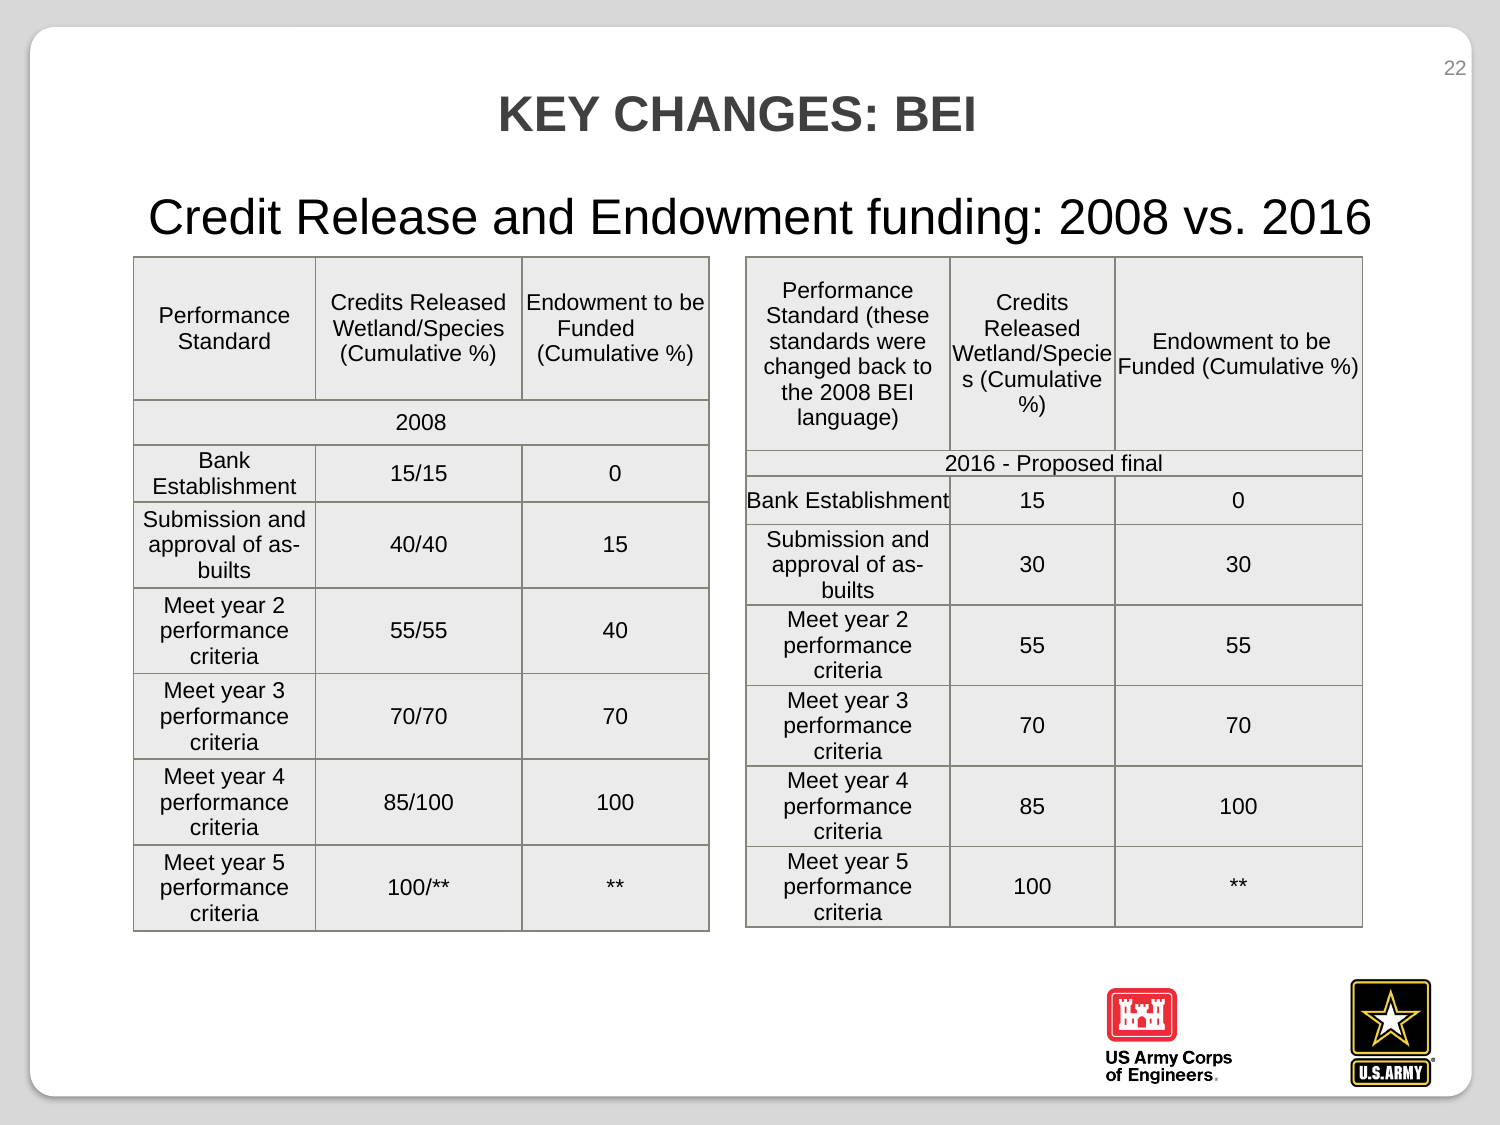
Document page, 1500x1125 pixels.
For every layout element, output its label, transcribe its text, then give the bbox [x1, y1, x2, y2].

table_cell 55 [951, 606, 1114, 685]
slide_number 22 [1362, 37, 1482, 98]
table_header Endowment to be Funded (Cumulative %) [523, 258, 708, 399]
table_cell Bank Establishment [134, 446, 315, 501]
table_cell Meet year 3 performance criteria [134, 674, 315, 758]
table_cell 40/40 [316, 503, 521, 587]
table_cell Meet year 2 performance criteria [747, 606, 949, 685]
table_cell 100/** [316, 846, 521, 930]
table_cell Submission and approval of as-builts [134, 503, 315, 587]
table_cell 70 [951, 686, 1114, 765]
table_cell ** [1116, 847, 1362, 926]
table_cell 55 [1116, 606, 1362, 685]
table_cell 100 [951, 847, 1114, 926]
table_cell Meet year 3 performance criteria [747, 686, 949, 765]
table_cell 70 [523, 674, 708, 758]
table_cell 100 [523, 760, 708, 844]
table_cell Meet year 5 performance criteria [747, 847, 949, 926]
text_box Credit Release and Endowment funding: 2008 vs. 2016 [133, 177, 1393, 252]
table_cell Meet year 2 performance criteria [134, 589, 315, 673]
table_cell 100 [1116, 767, 1362, 846]
table_cell Meet year 4 performance criteria [747, 767, 949, 846]
table_cell 2008 [134, 401, 708, 444]
table_cell 40 [523, 589, 708, 673]
table_cell Meet year 5 performance criteria [134, 846, 315, 930]
table_cell 15 [951, 477, 1114, 524]
table_cell 30 [1116, 525, 1362, 604]
table_cell 2016 - Proposed final [747, 451, 1362, 475]
table_header Credits Released Wetland/Species (Cumulative %) [316, 258, 521, 399]
picture [1299, 953, 1482, 1113]
table_cell Meet year 4 performance criteria [134, 760, 315, 844]
title Key Changes: BEI [49, 44, 1426, 178]
table_cell 85 [951, 767, 1114, 846]
table_cell 85/100 [316, 760, 521, 844]
table_cell 15/15 [316, 446, 521, 501]
table_cell ** [523, 846, 708, 930]
table_cell Bank Establishment [747, 477, 949, 524]
table_cell 30 [951, 525, 1114, 604]
table_cell 70/70 [316, 674, 521, 758]
table_header Credits Released Wetland/Species (Cumulative %) [951, 258, 1114, 450]
table_cell 15 [523, 503, 708, 587]
table_header Endowment to be Funded (Cumulative %) [1116, 258, 1362, 450]
table_cell Submission and approval of as-builts [747, 525, 949, 604]
table_header Performance Standard [134, 258, 315, 399]
picture [1106, 988, 1232, 1084]
table_cell 0 [523, 446, 708, 501]
table_cell 0 [1116, 477, 1362, 524]
table_cell 55/55 [316, 589, 521, 673]
table_cell 70 [1116, 686, 1362, 765]
table_header Performance Standard (these standards were changed back to the 2008 BEI language) [747, 258, 949, 450]
